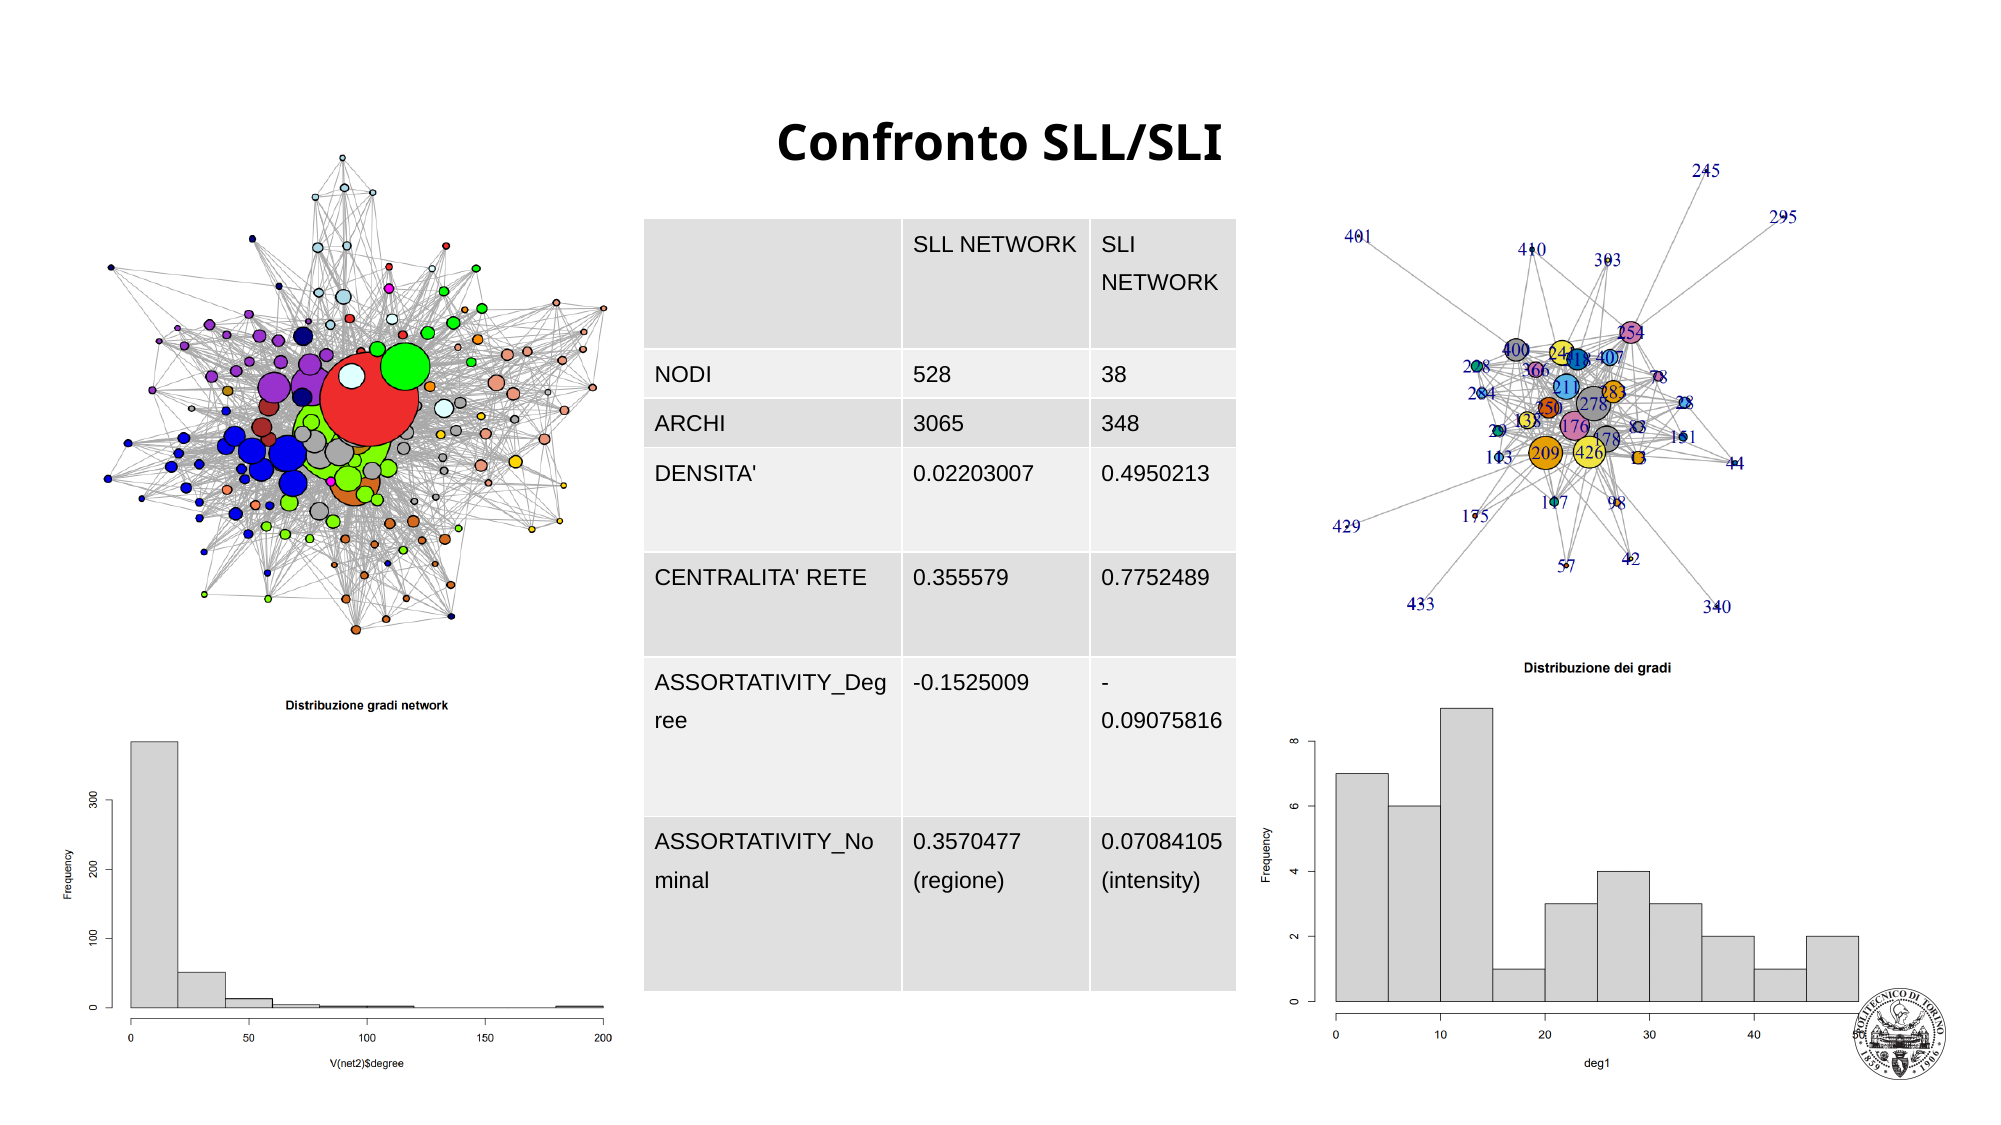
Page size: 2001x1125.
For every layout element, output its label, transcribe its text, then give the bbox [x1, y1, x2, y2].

table_cell 0.4950213 [1091, 448, 1236, 551]
table_cell 38 [1091, 350, 1236, 397]
table_header [667, 219, 901, 348]
text_box Confronto SLL/SLI [99, 103, 1901, 179]
table_cell 0.355579 [903, 553, 1089, 656]
table_cell 348 [1091, 399, 1236, 447]
table_cell 3065 [903, 399, 1089, 447]
table_cell -0.1525009 [903, 658, 1089, 816]
table_cell 0.3570477 (regione) [903, 817, 1089, 991]
table_cell ASSORTATIVITY_Degree [644, 658, 901, 816]
picture [42, 139, 662, 660]
table_cell 0.07084105 (intensity) [1091, 817, 1236, 991]
table_cell -0.09075816 [1091, 658, 1236, 816]
table_cell ARCHI [667, 399, 901, 447]
table_cell 0.7752489 [1091, 553, 1236, 656]
table_header SLI NETWORK [1091, 219, 1236, 348]
table_header SLL NETWORK [903, 219, 1089, 348]
table_cell 0.02203007 [903, 448, 1089, 551]
table_cell 528 [903, 350, 1089, 397]
table_cell ASSORTATIVITY_Nominal [649, 817, 901, 991]
picture [61, 681, 645, 1080]
table_cell NODI [667, 350, 901, 397]
table_cell DENSITA' [667, 448, 901, 551]
table_cell CENTRALITA' RETE [667, 553, 901, 656]
picture [1261, 140, 1947, 1080]
